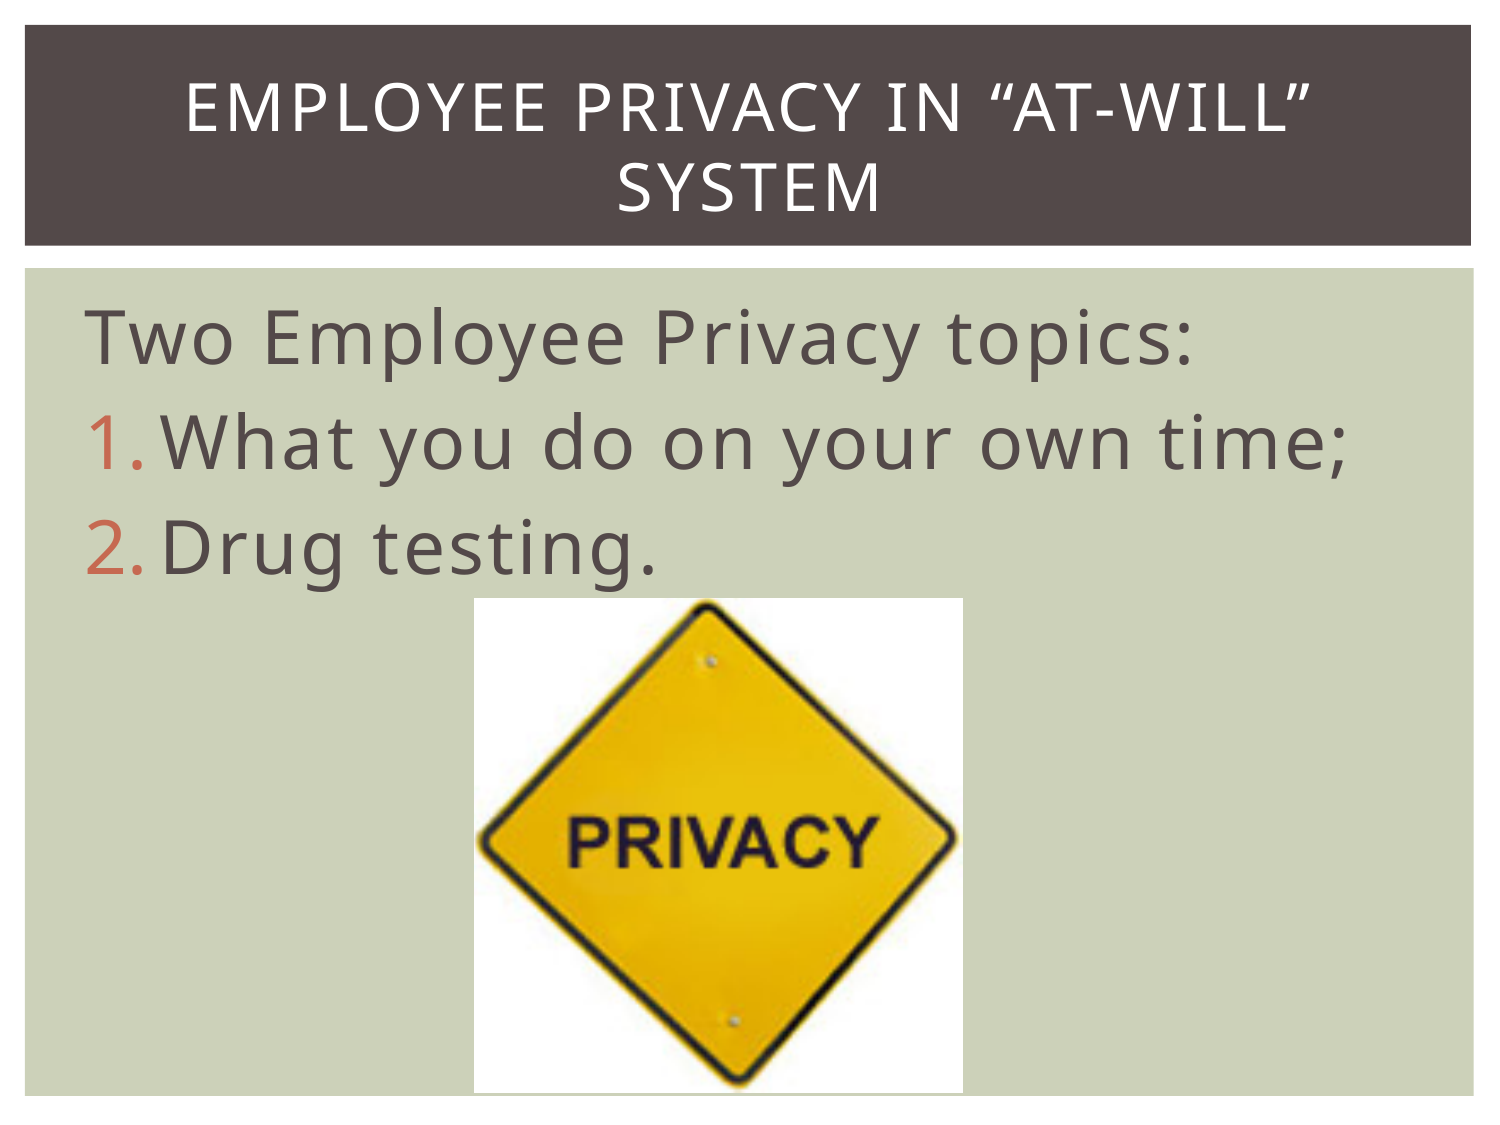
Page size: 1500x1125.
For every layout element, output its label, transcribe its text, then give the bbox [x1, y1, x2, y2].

title Employee privacy in “at-will” system [62, 58, 1438, 232]
list Two Employee Privacy topics: What you do on your own time; Drug testing. [62, 281, 1442, 1005]
picture [474, 598, 963, 1093]
